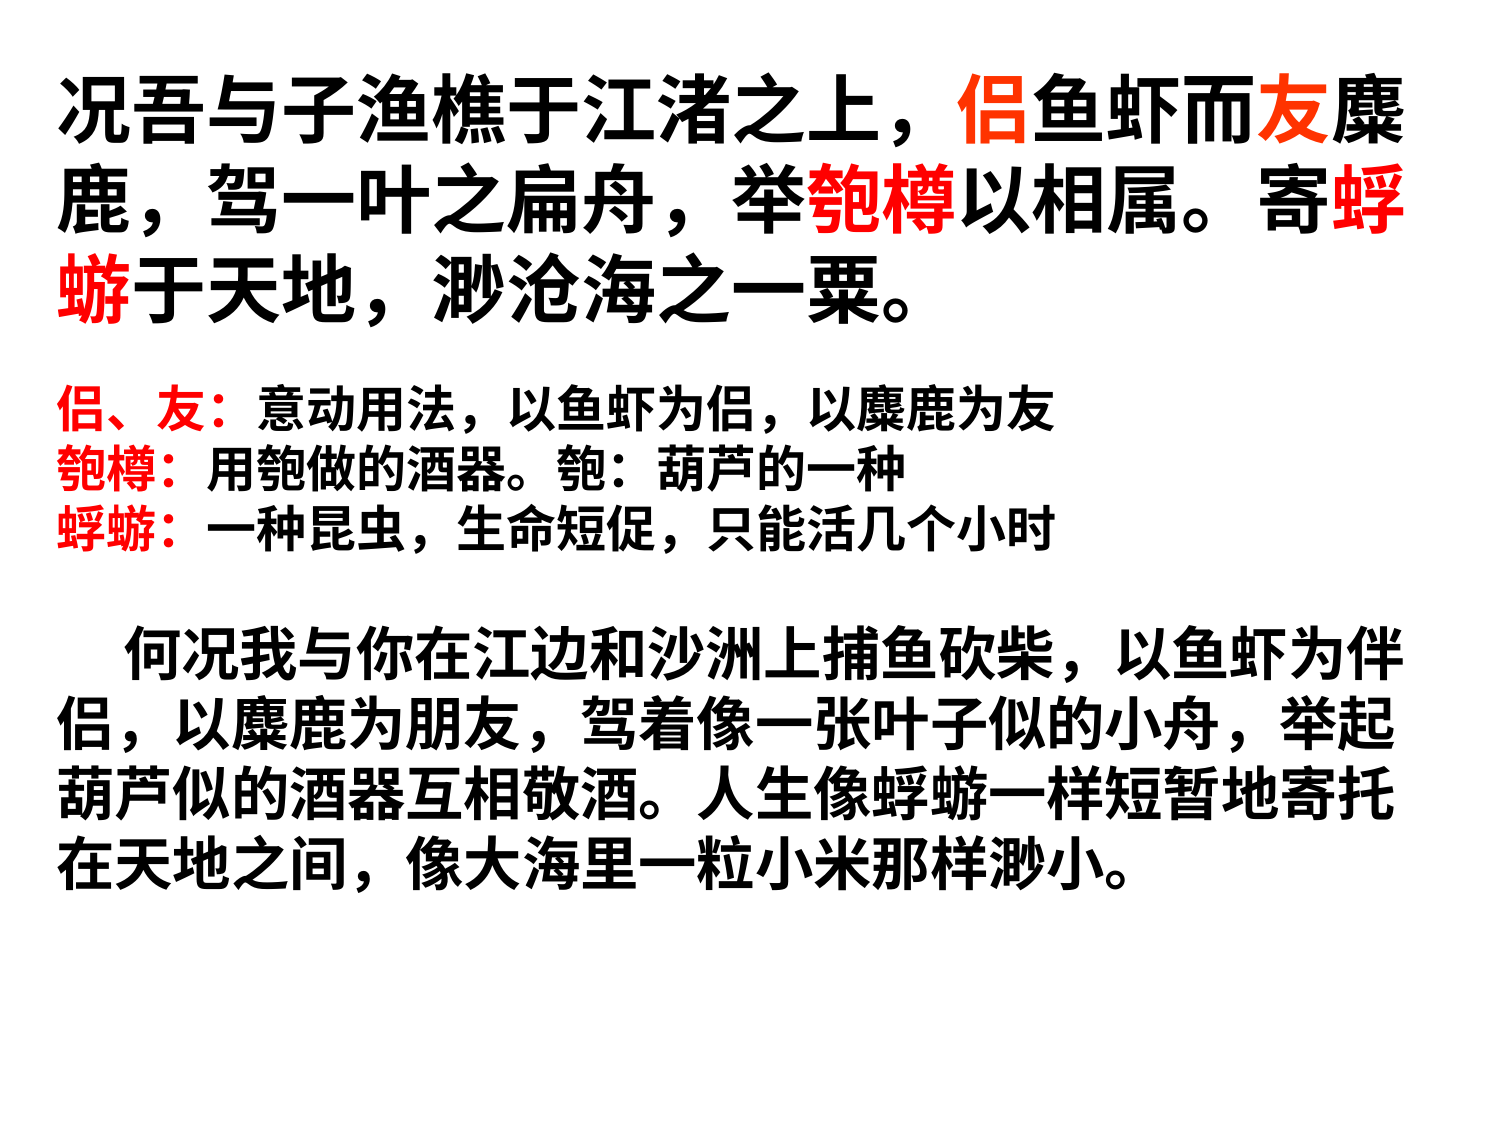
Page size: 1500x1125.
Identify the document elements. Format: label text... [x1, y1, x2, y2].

text_box 况吾与子渔樵于江渚之上，侣鱼虾而友麋鹿，驾一叶之扁舟，举匏樽以相属。寄蜉蝣于天地，渺沧海之一粟。 侣、友：意动用法，以鱼虾为侣，以麋鹿为友 匏樽：用匏做的酒器。匏：葫芦的一种 蜉蝣：一种昆虫，生命短促，只能活几个小时 何况我与你在江边和沙洲上捕鱼砍柴，以鱼虾为伴侣，以麋鹿为朋友，驾着像一张叶子似的小舟，举起葫芦似的酒器互相敬酒。人生像蜉蝣一样短暂地寄托在天地之间，像大海里一粒小米那样渺小。 [41, 54, 1436, 905]
